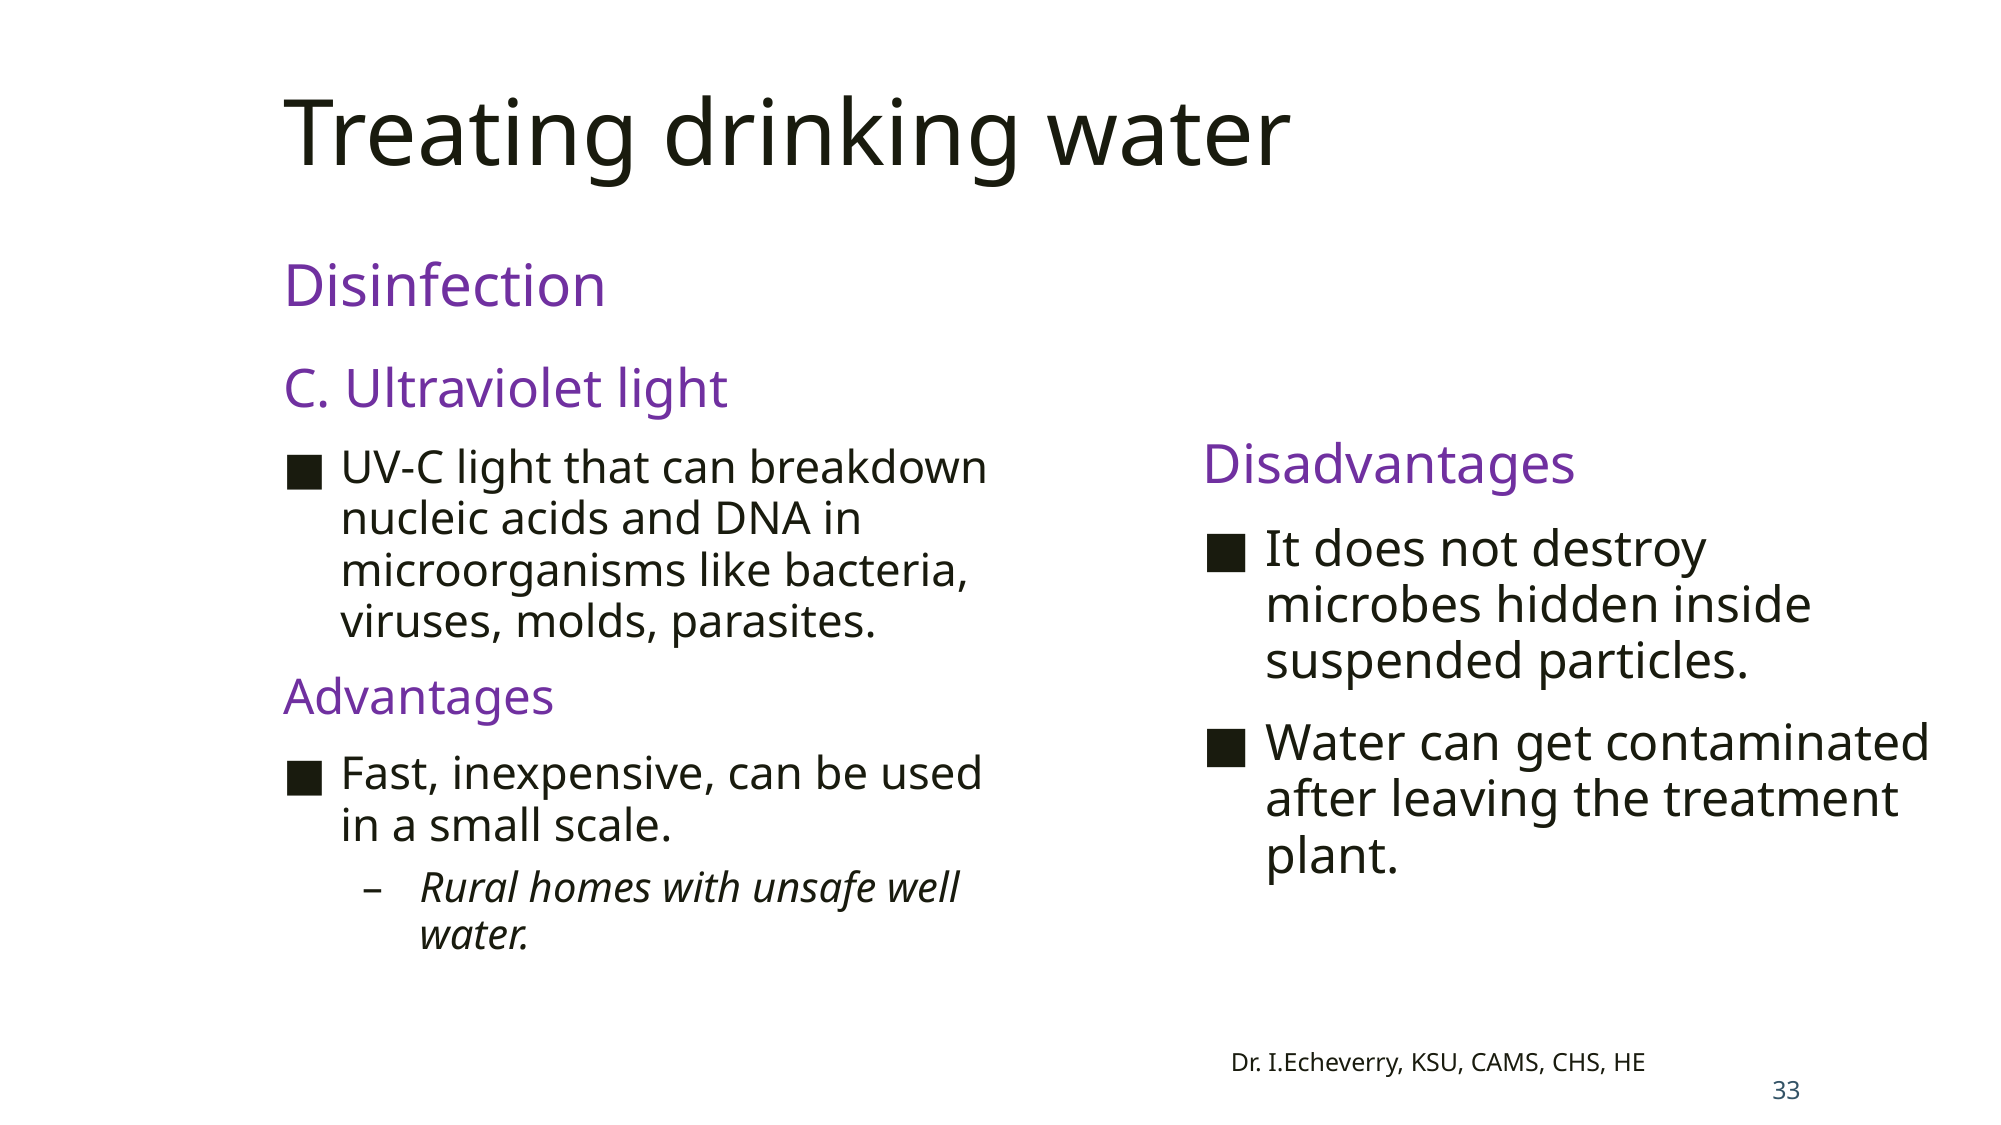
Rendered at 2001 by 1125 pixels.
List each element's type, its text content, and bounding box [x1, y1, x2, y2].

list Disinfection [268, 231, 923, 327]
title Treating drinking water [268, 80, 1730, 291]
slide_number 33 [1553, 1058, 1816, 1125]
list C. Ultraviolet light UV-C light that can breakdown nucleic acids and DNA in microorganisms like bacteria, viruses, molds, parasites. Advantages Fast, inexpensive, can be used in a small scale. Rural homes with unsafe well water. [268, 352, 1005, 1015]
footer Dr. I.Echeverry, KSU, CAMS, CHS, HE [1215, 1031, 1781, 1092]
list Disadvantages It does not destroy microbes hidden inside suspended particles. Water can get contaminated after leaving the treatment plant. [1187, 427, 1950, 1004]
